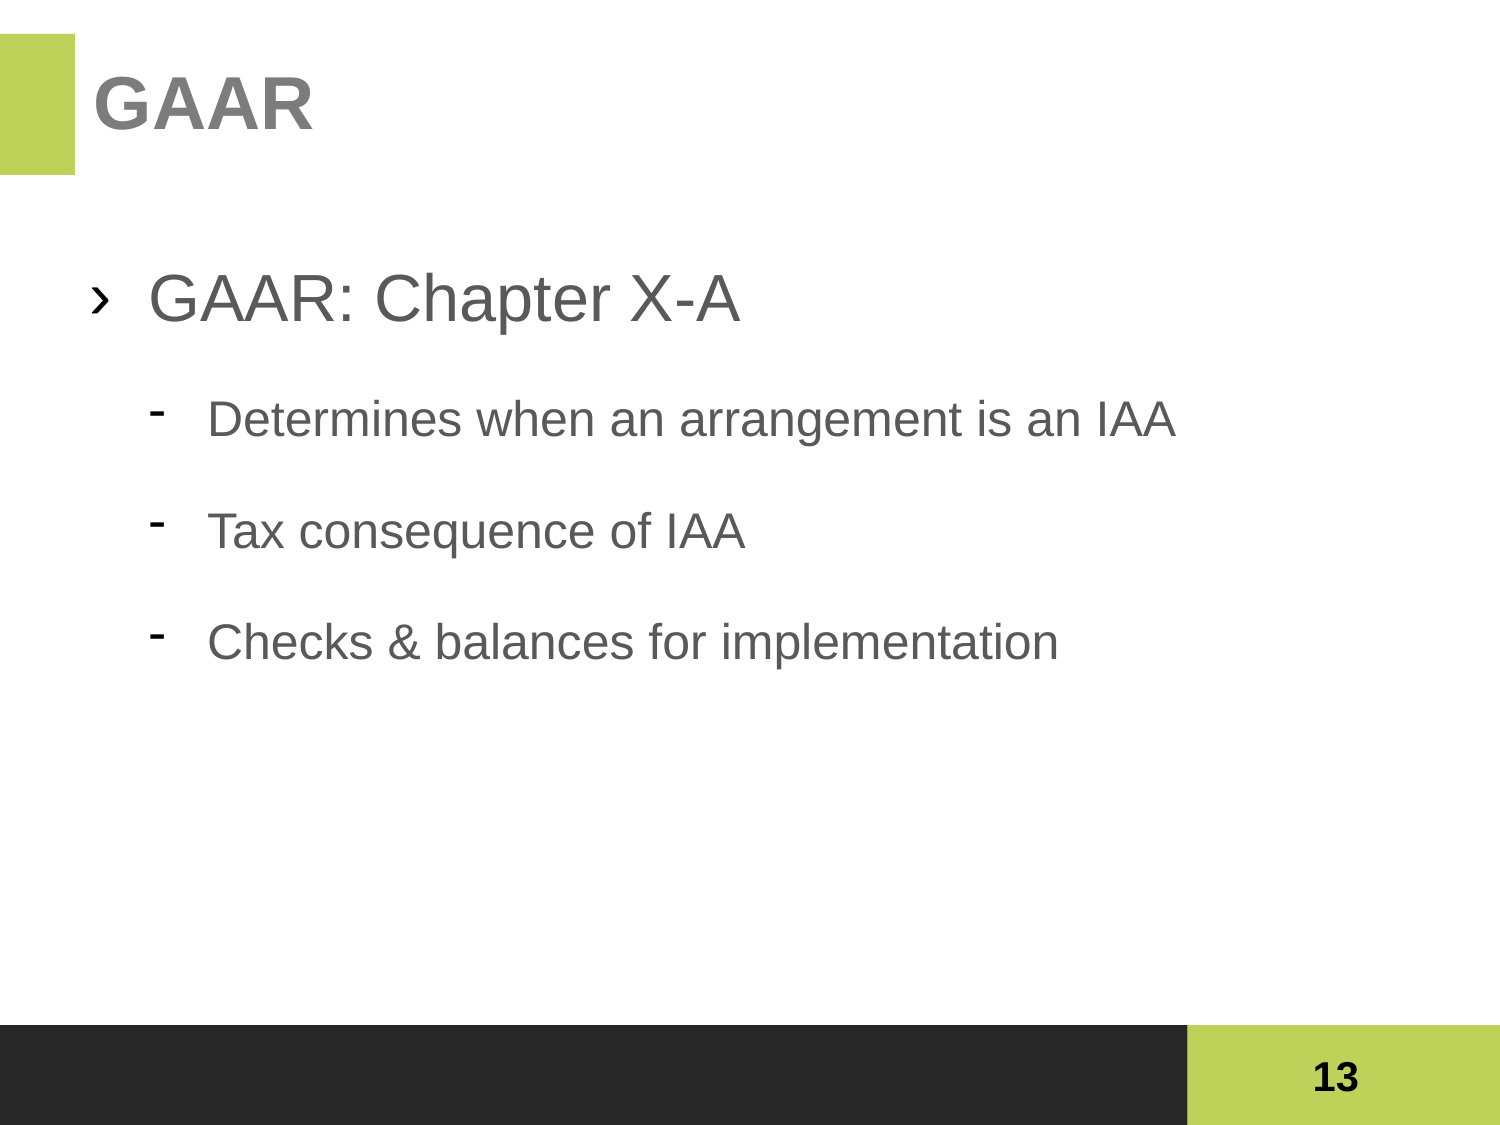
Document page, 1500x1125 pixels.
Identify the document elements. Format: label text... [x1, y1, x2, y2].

title GAAR [0, 33, 1500, 175]
text_box GAAR: Chapter X-A Determines when an arrangement is an IAA Tax consequence of IAA Checks & balances for implementation [74, 231, 1414, 974]
